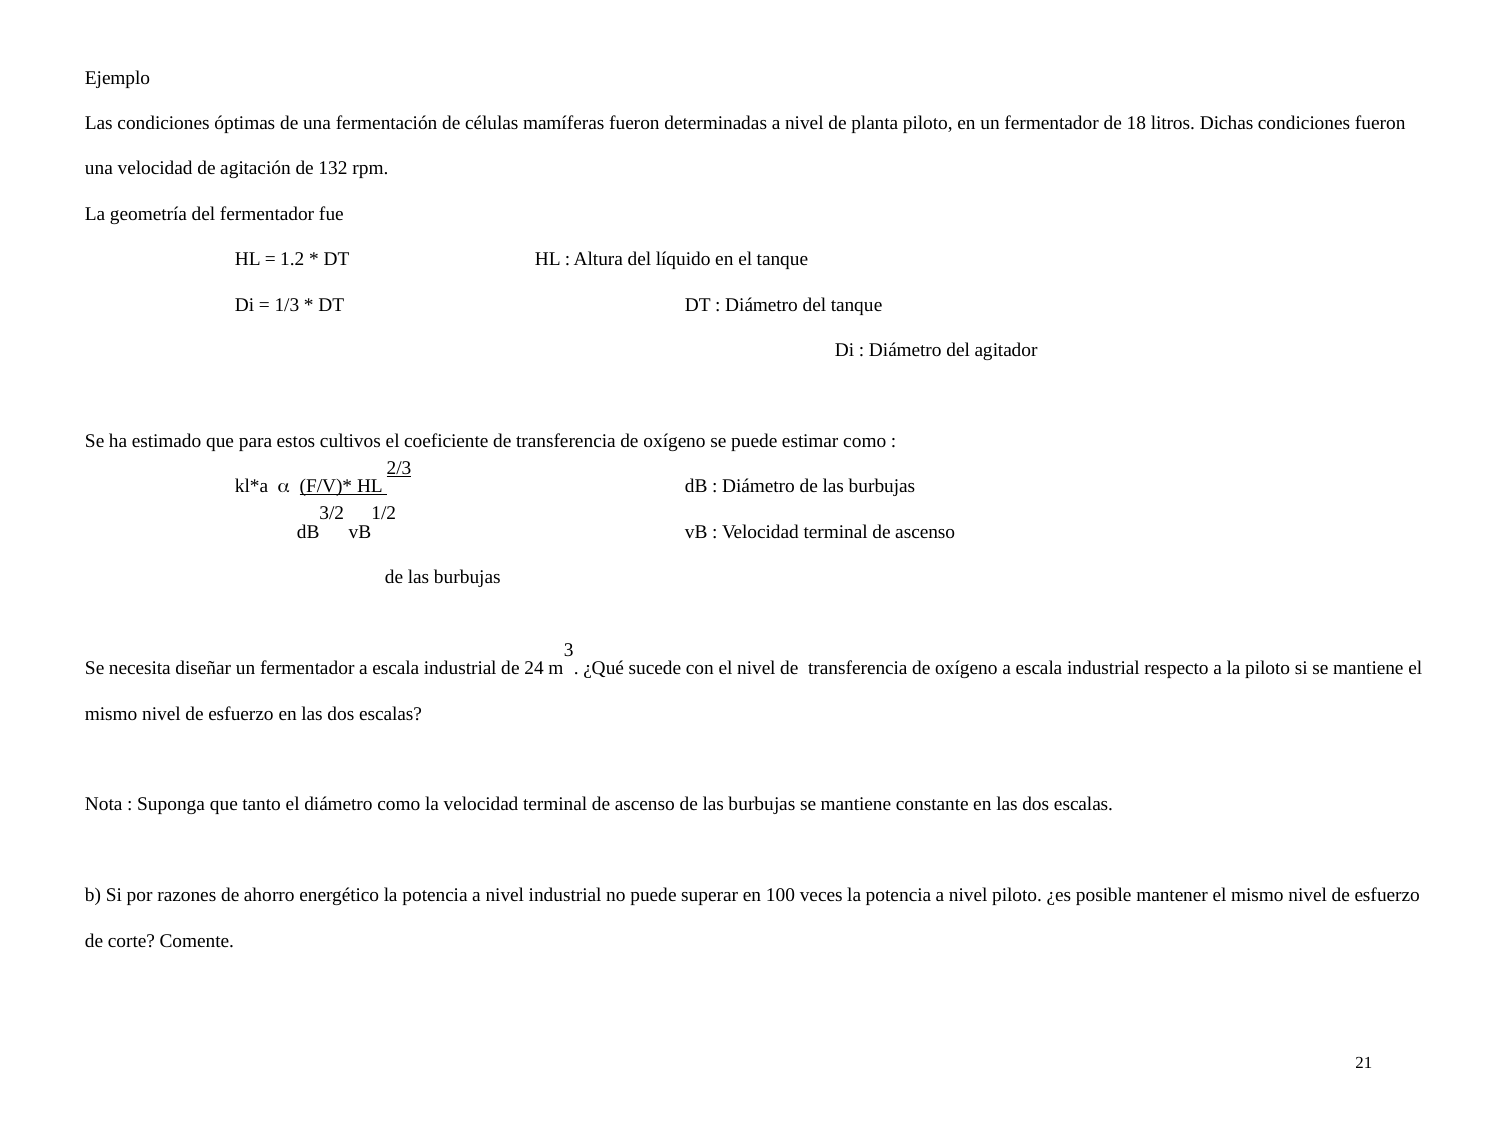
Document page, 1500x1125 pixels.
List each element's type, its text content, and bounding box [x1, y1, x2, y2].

text_box Ejemplo Las condiciones óptimas de una fermentación de células mamíferas fueron determinadas a nivel de planta piloto, en un fermentador de 18 litros. Dichas condiciones fueron una velocidad de agitación de 132 rpm. La geometría del fermentador fue HL = 1.2 * DT HL : Altura del líquido en el tanque Di = 1/3 * DT DT : Diámetro del tanque Di : Diámetro del agitador Se ha estimado que para estos cultivos el coeficiente de transferencia de oxígeno se puede estimar como : kl*a a (F/V)* HL 2/3 dB : Diámetro de las burbujas dB3/2 vB1/2 vB : Velocidad terminal de ascenso de las burbujas Se necesita diseñar un fermentador a escala industrial de 24 m3. ¿Qué sucede con el nivel de transferencia de oxígeno a escala industrial respecto a la piloto si se mantiene el mismo nivel de esfuerzo en las dos escalas? Nota : Suponga que tanto el diámetro como la velocidad terminal de ascenso de las burbujas se mantiene constante en las dos escalas. b) Si por razones de ahorro energético la potencia a nivel industrial no puede superar en 100 veces la potencia a nivel piloto. ¿es posible mantener el mismo nivel de esfuerzo de corte? Comente. [70, 35, 1454, 1021]
slide_number 21 [1074, 1024, 1388, 1101]
